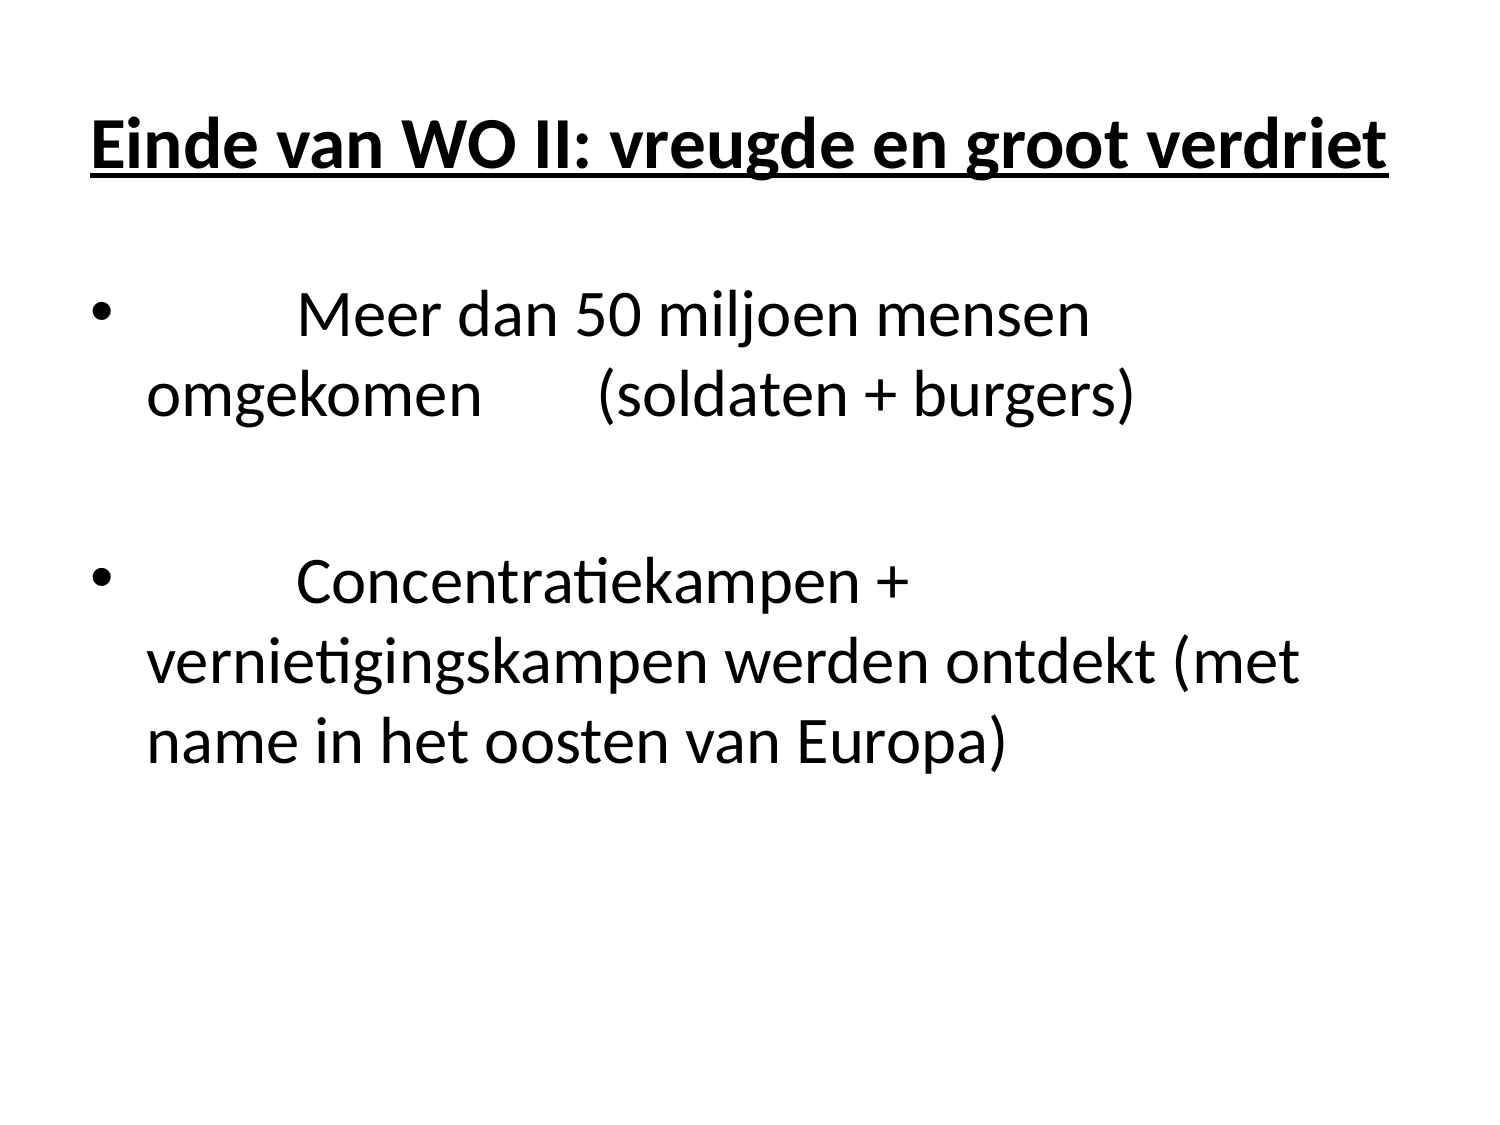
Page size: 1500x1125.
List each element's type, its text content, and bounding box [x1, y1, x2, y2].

list Meer dan 50 miljoen mensen omgekomen (soldaten + burgers) Concentratiekampen + vernietigingskampen werden ontdekt (met name in het oosten van Europa) [75, 262, 1425, 1005]
title Einde van WO II: vreugde en groot verdriet [75, 45, 1425, 233]
